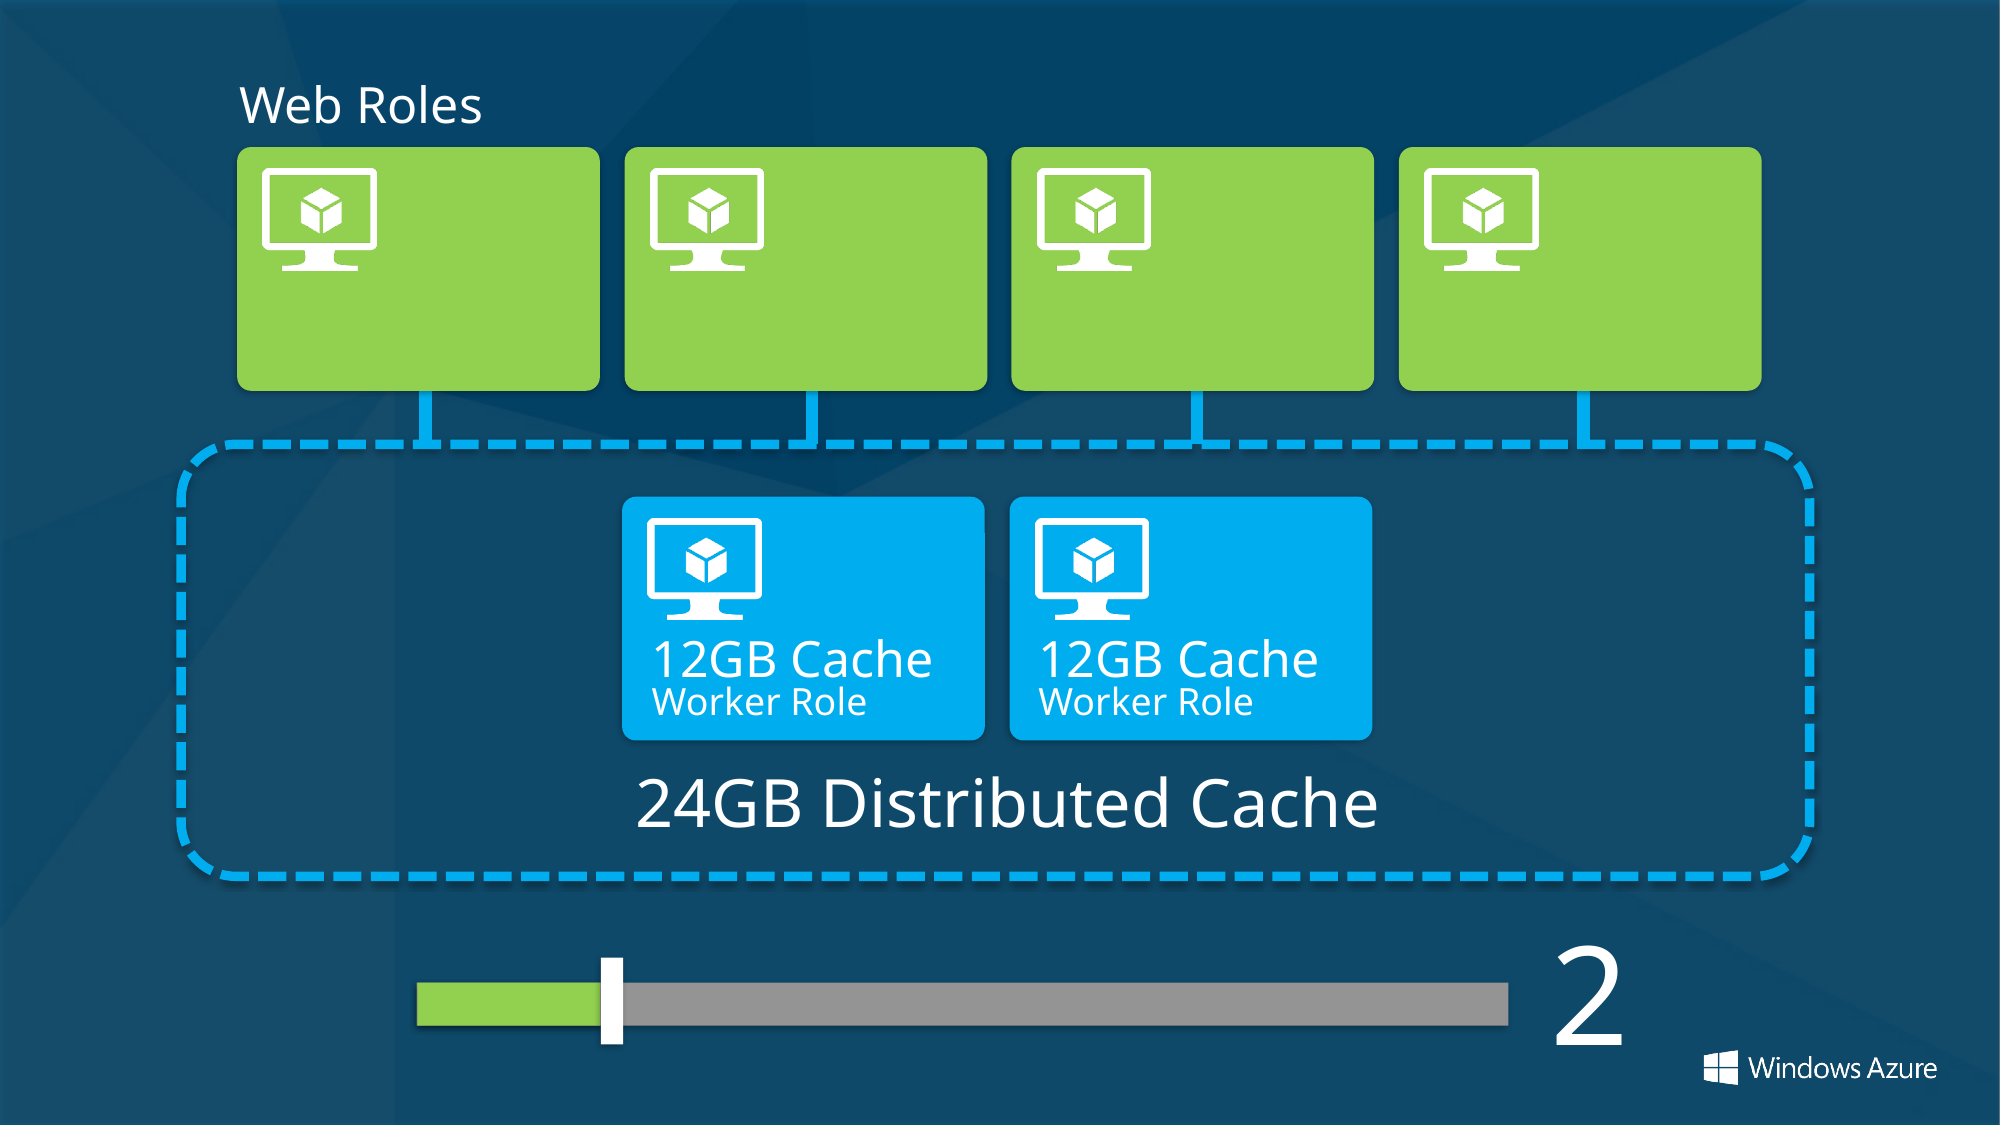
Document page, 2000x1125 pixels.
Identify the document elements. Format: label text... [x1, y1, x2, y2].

picture [0, 0, 2000, 1125]
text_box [1009, 496, 1373, 741]
text_box 24GB Distributed Cache [569, 776, 1446, 841]
text_box Web Roles [239, 85, 836, 134]
text_box [180, 443, 1811, 878]
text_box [624, 146, 988, 392]
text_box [236, 146, 601, 392]
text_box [621, 496, 986, 741]
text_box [425, 390, 1584, 445]
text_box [1398, 146, 1762, 392]
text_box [1011, 146, 1375, 392]
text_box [416, 926, 1672, 1078]
